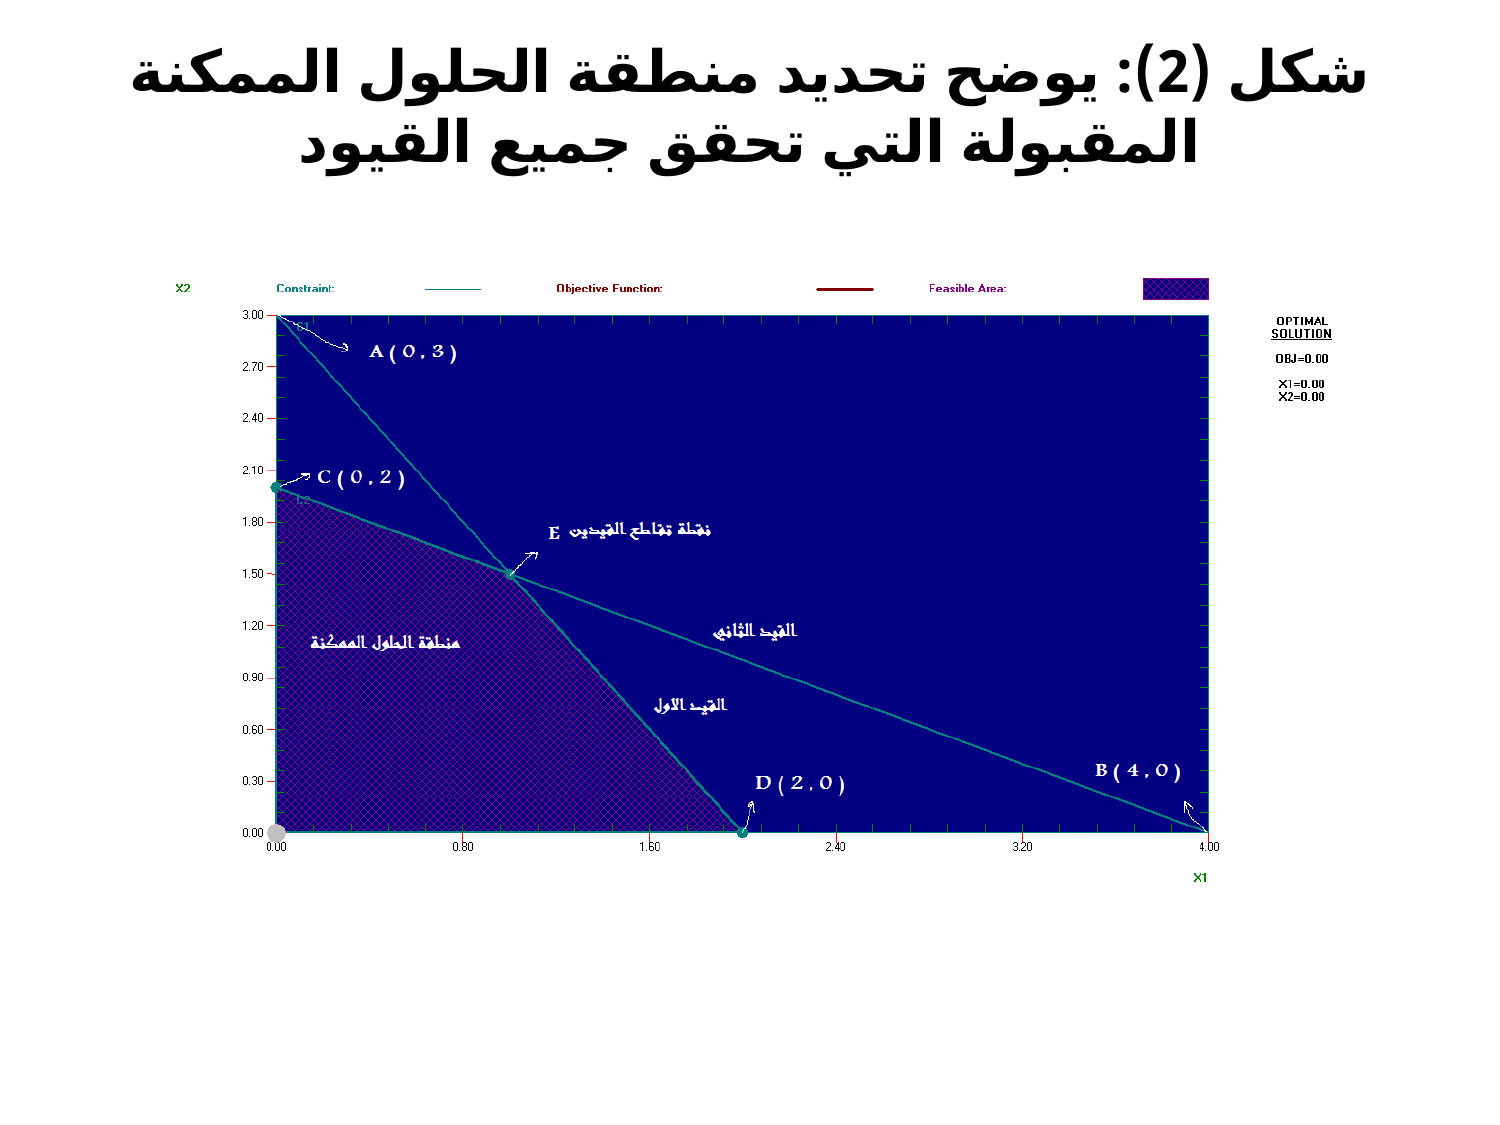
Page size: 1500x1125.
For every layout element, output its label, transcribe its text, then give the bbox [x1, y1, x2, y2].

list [89, 262, 1411, 1006]
title شكل (2): يوضح تحديد منطقة الحلول الممكنة المقبولة التي تحقق جميع القيود [75, 45, 1425, 233]
